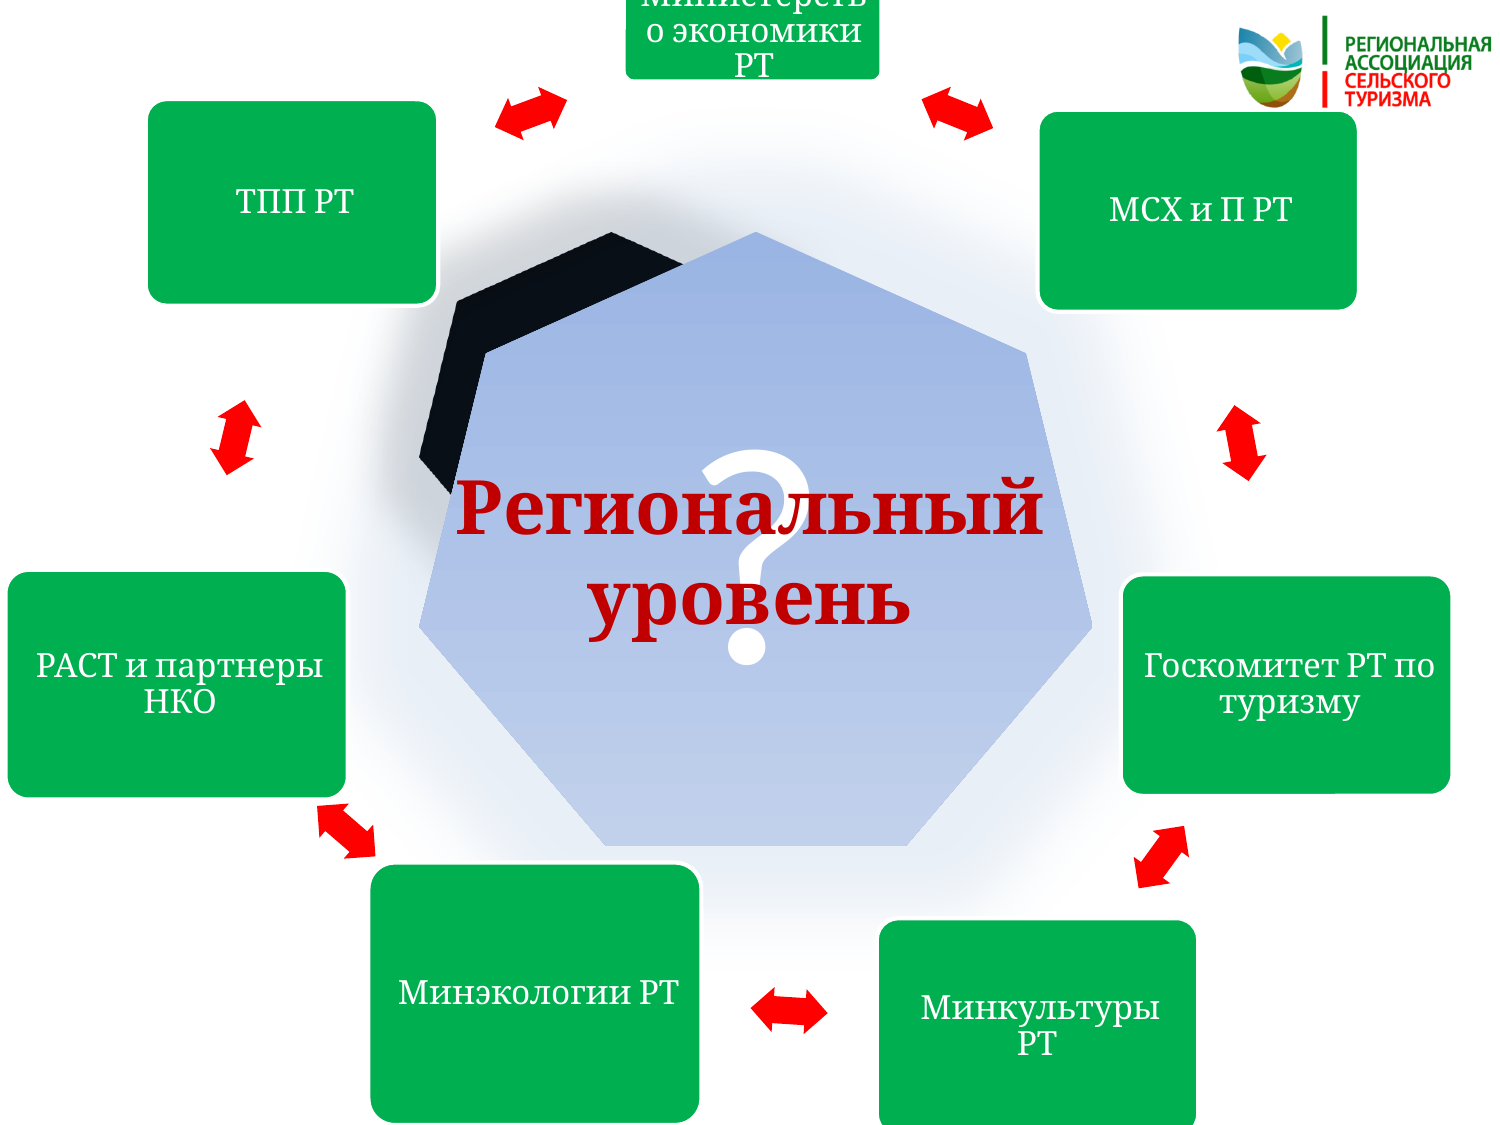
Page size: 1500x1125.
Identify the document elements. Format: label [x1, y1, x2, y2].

list [0, 0, 1500, 1125]
